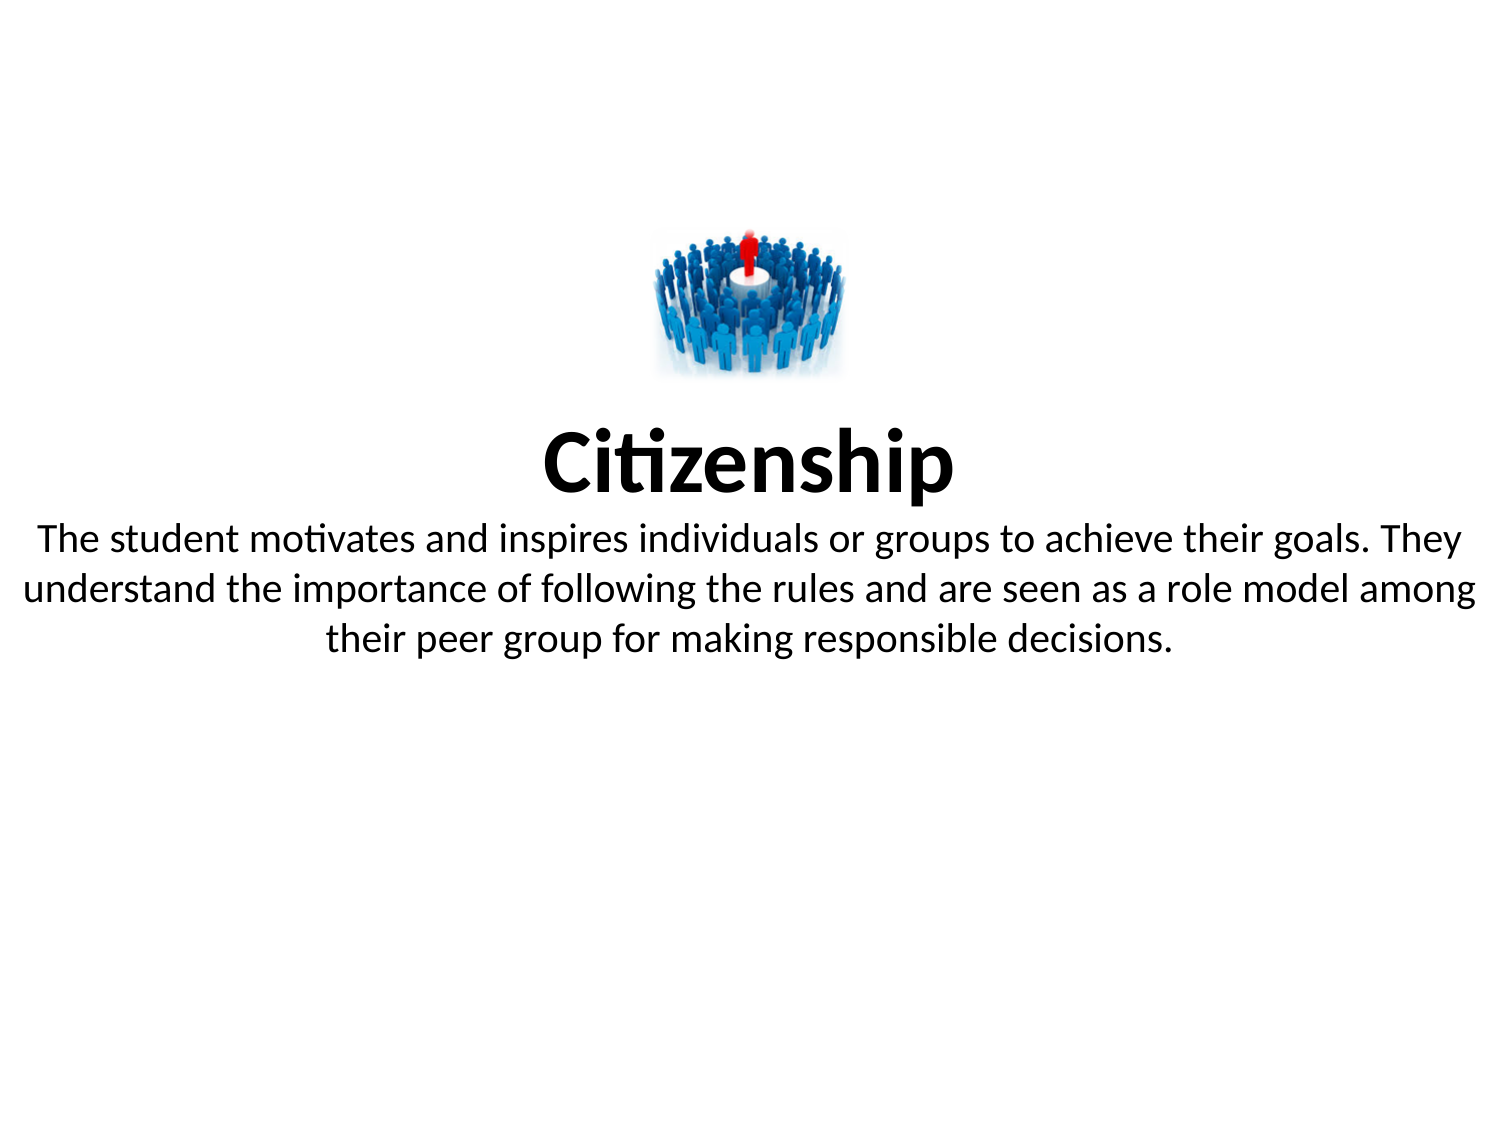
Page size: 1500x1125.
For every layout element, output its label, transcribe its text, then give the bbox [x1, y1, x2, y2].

title Citizenship The student motivates and inspires individuals or groups to achieve their goals. They understand the importance of following the rules and are seen as a role model among their peer group for making responsible decisions. [0, 410, 1500, 652]
picture [647, 224, 853, 387]
